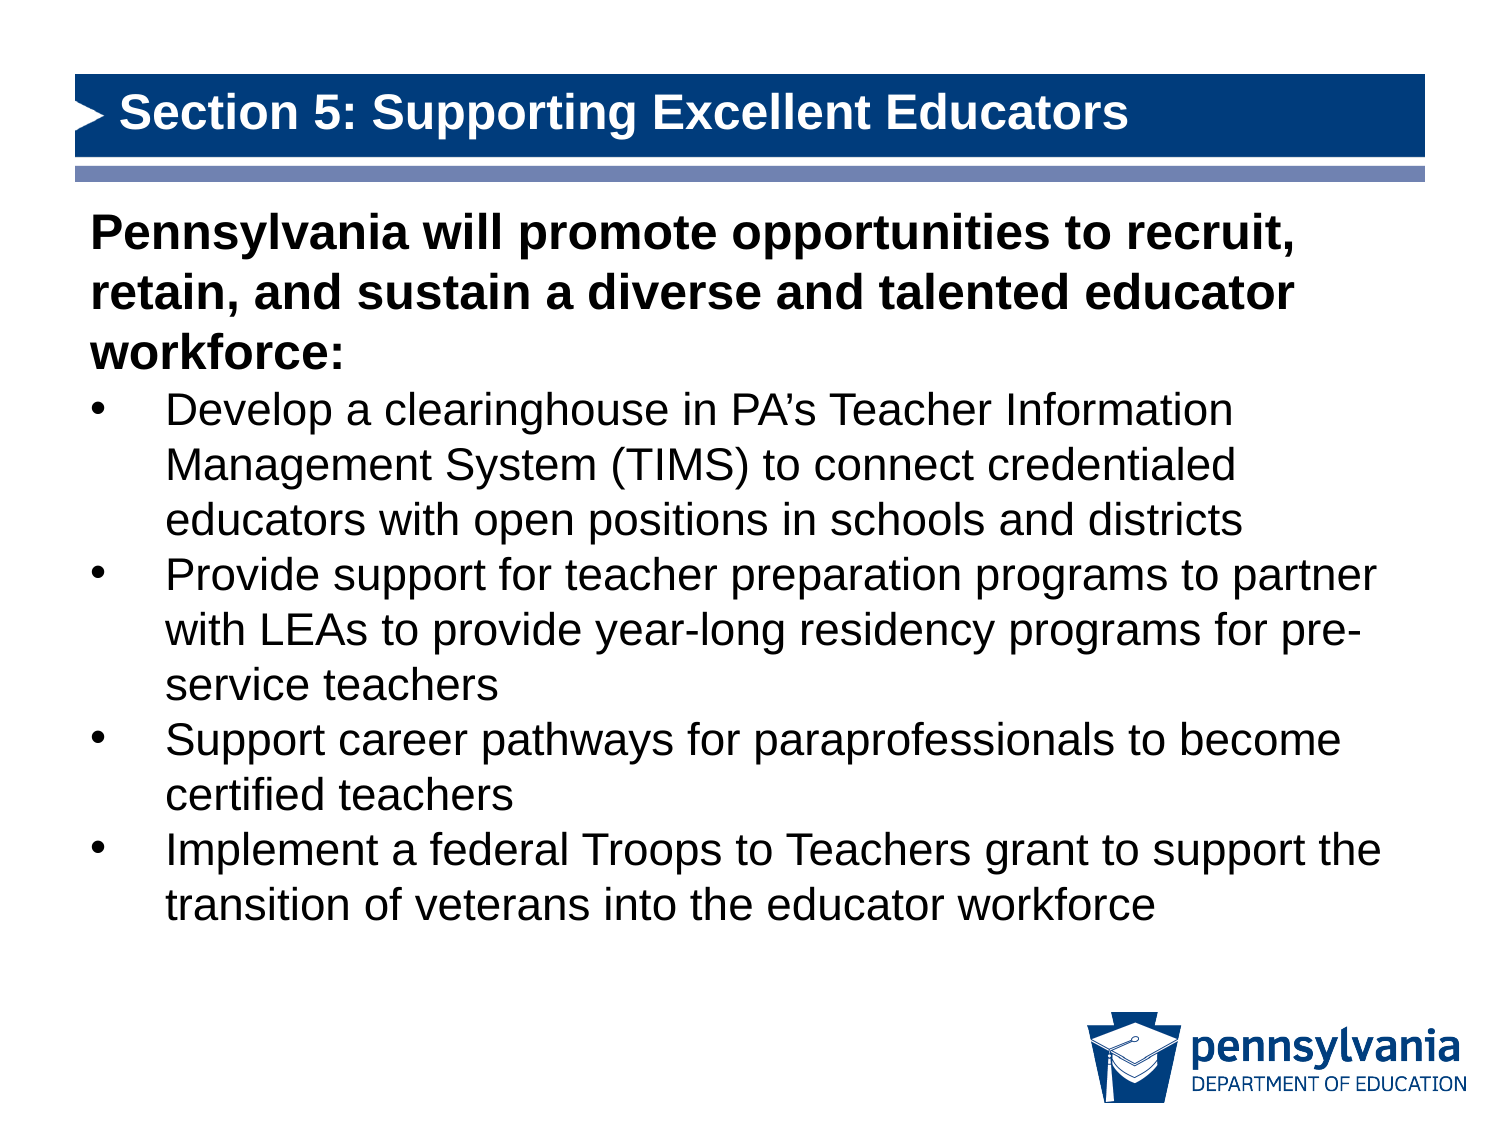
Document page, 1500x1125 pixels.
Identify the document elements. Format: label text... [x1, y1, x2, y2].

picture [74, 74, 1426, 182]
picture [1087, 1012, 1466, 1103]
list Pennsylvania will promote opportunities to recruit, retain, and sustain a diverse and talented educator workforce: Develop a clearinghouse in PA’s Teacher Information Management System (TIMS) to connect credentialed educators with open positions in schools and districts Provide support for teacher preparation programs to partner with LEAs to provide year-long residency programs for pre-service teachers Support career pathways for paraprofessionals to become certified teachers Implement a federal Troops to Teachers grant to support the transition of veterans into the educator workforce [75, 192, 1425, 1013]
